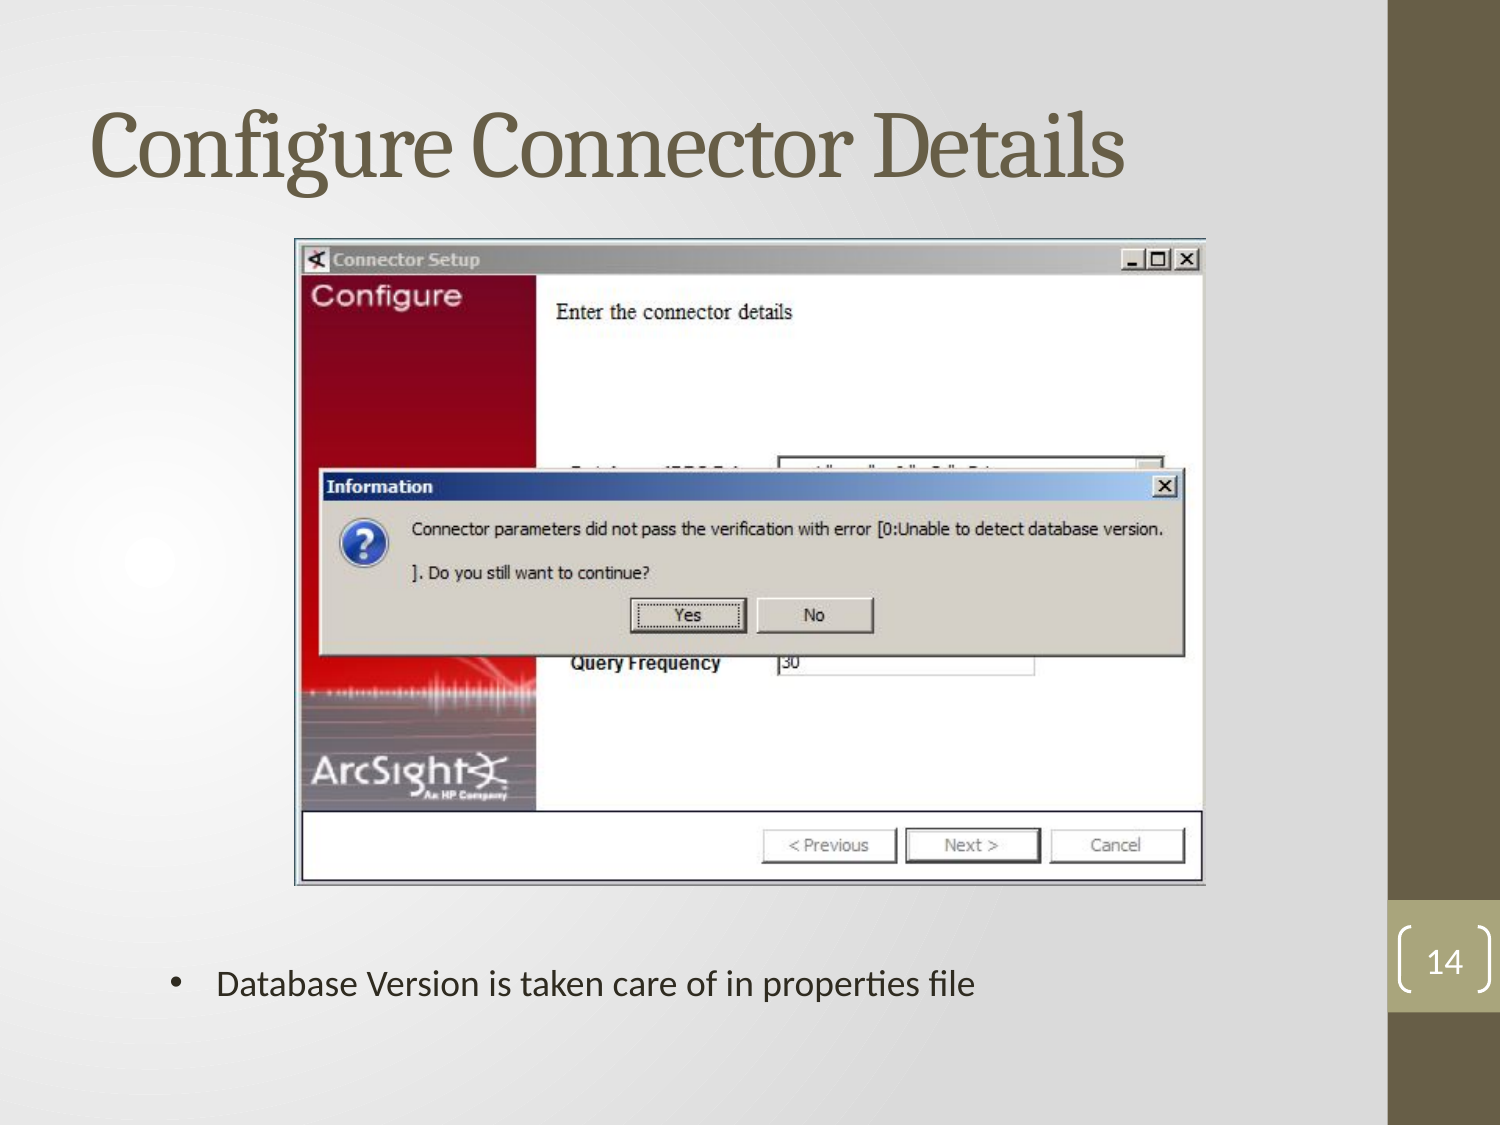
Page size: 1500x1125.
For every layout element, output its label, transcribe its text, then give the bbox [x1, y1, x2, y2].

picture [293, 238, 1206, 887]
text_box Database Version is taken care of in properties file [154, 951, 992, 1012]
title Configure Connector Details [75, 45, 1325, 233]
slide_number 14 [1397, 925, 1492, 994]
